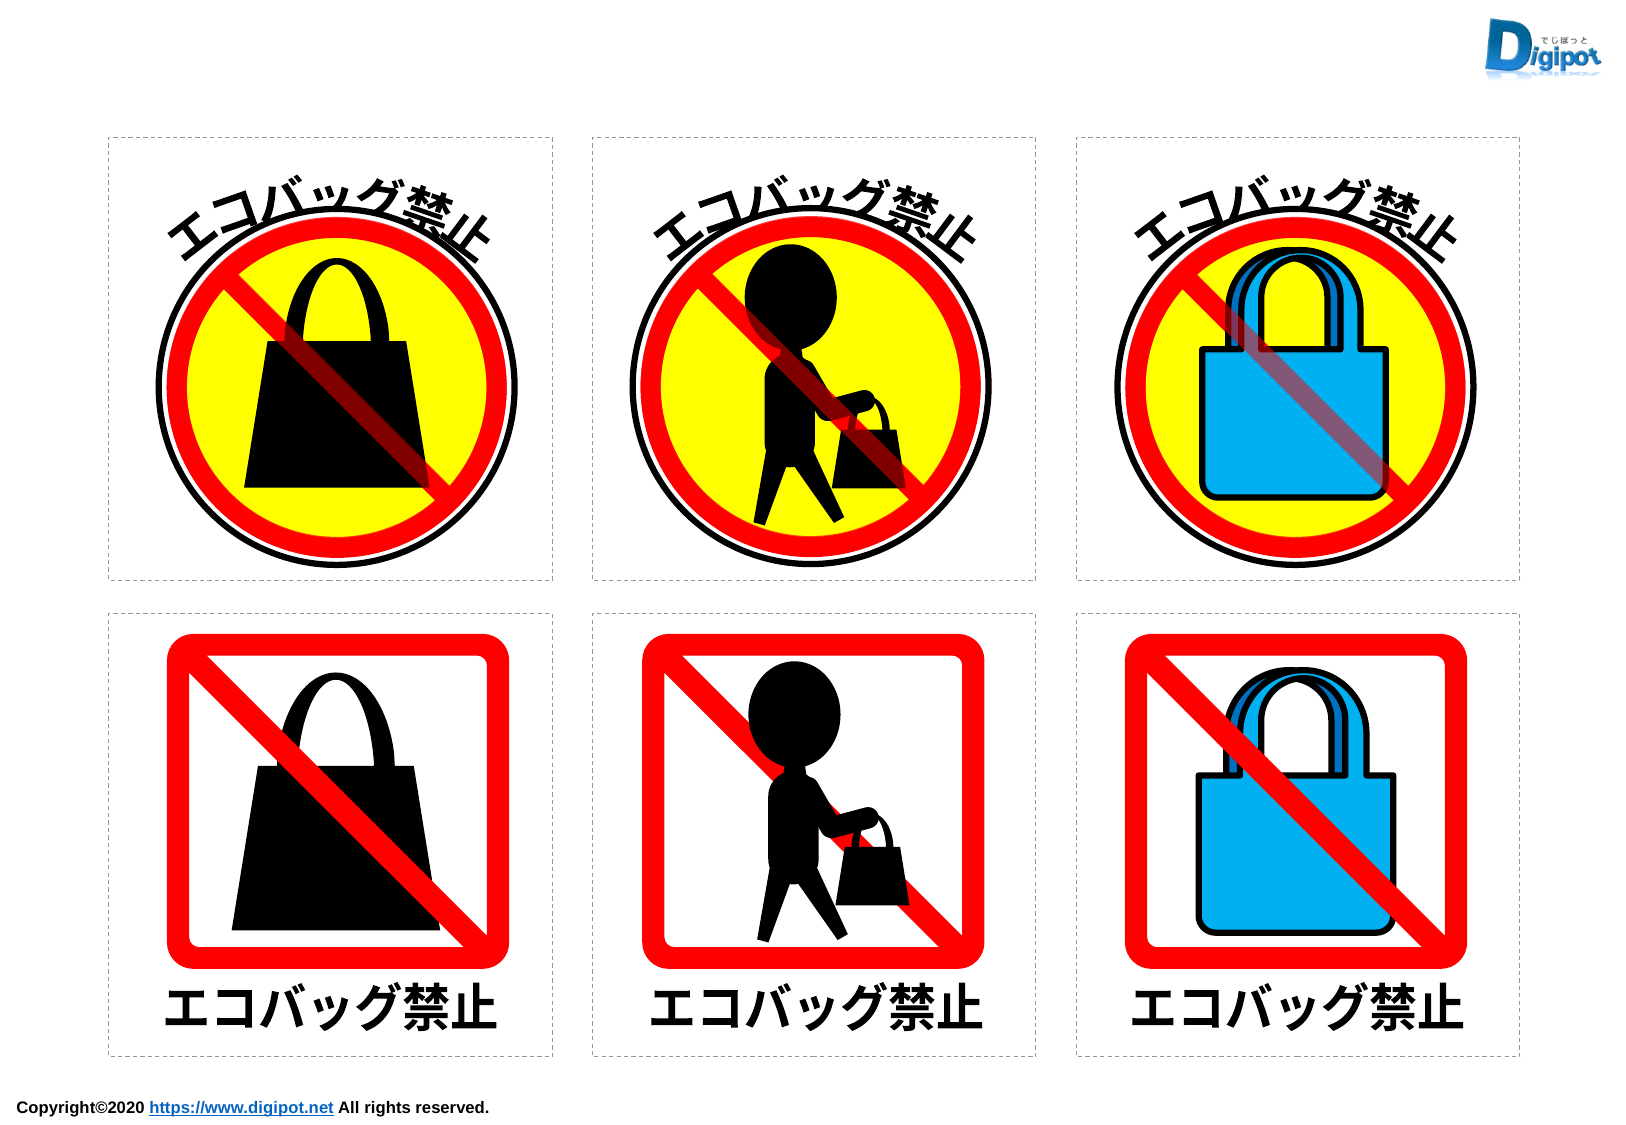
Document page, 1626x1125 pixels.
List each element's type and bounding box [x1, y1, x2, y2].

picture [1485, 18, 1602, 82]
text_box [1124, 633, 1468, 1032]
text_box [642, 633, 985, 1032]
text_box [632, 195, 989, 565]
text_box [1117, 195, 1474, 565]
text_box [165, 633, 510, 1032]
text_box [158, 195, 515, 565]
